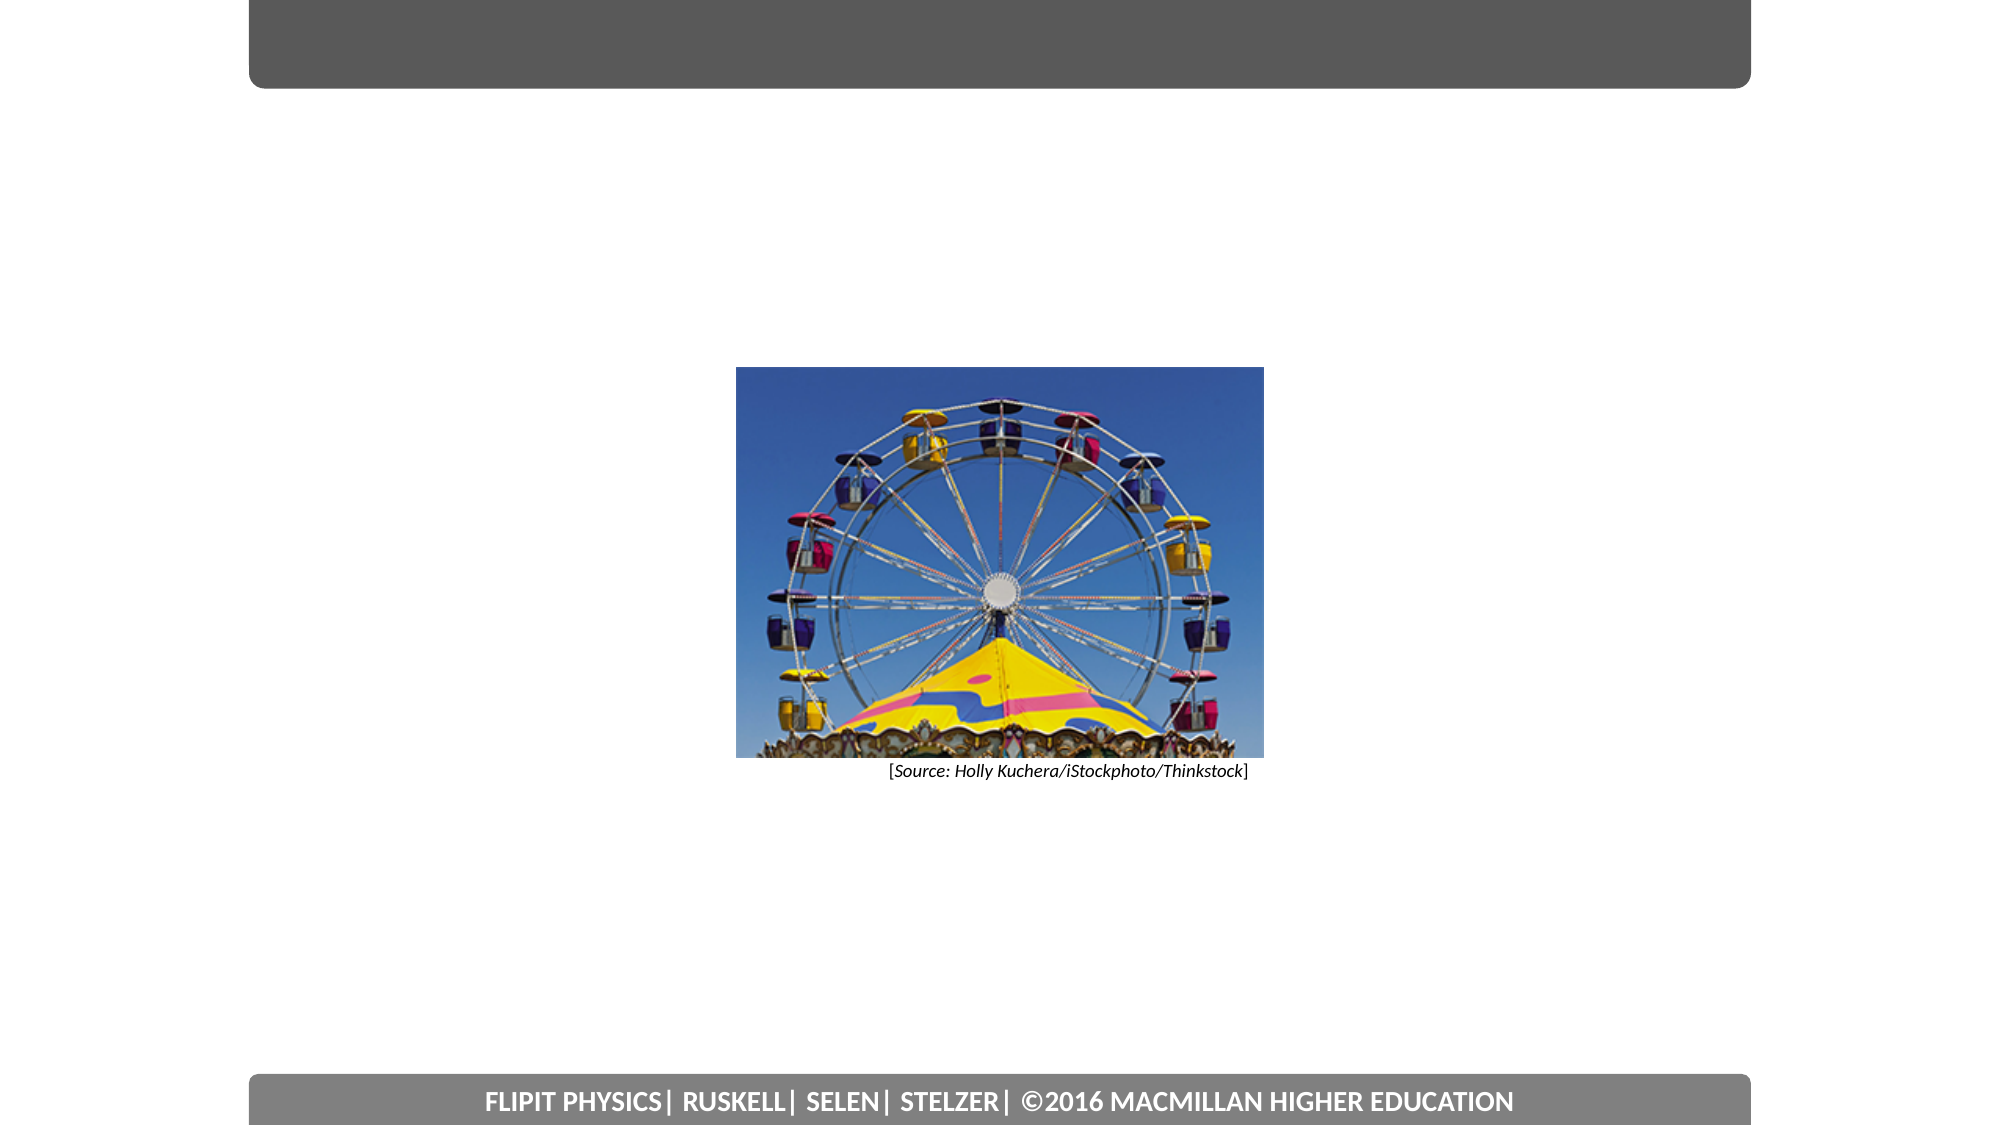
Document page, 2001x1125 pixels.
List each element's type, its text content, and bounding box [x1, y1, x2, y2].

text_box [Source: Holly Kuchera/iStockphoto/Thinkstock] [796, 758, 1264, 789]
picture [736, 367, 1264, 758]
text_box [248, 0, 1752, 89]
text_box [249, 1074, 1750, 1125]
